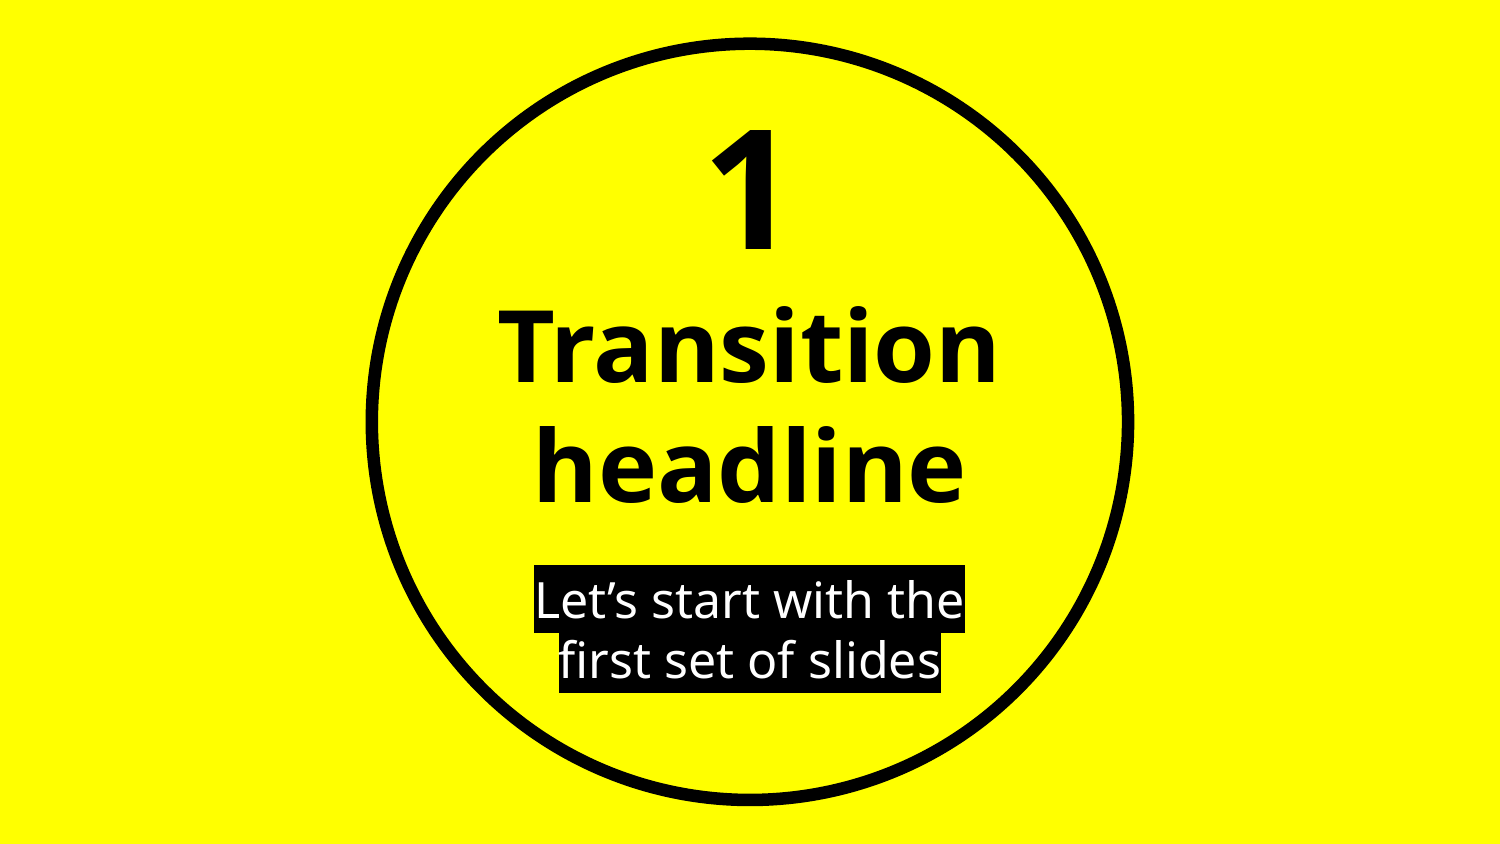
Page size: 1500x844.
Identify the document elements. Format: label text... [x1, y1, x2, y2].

title 1 Transition headline [448, 347, 1052, 538]
subtitle Let’s start with the first set of slides [515, 553, 985, 683]
